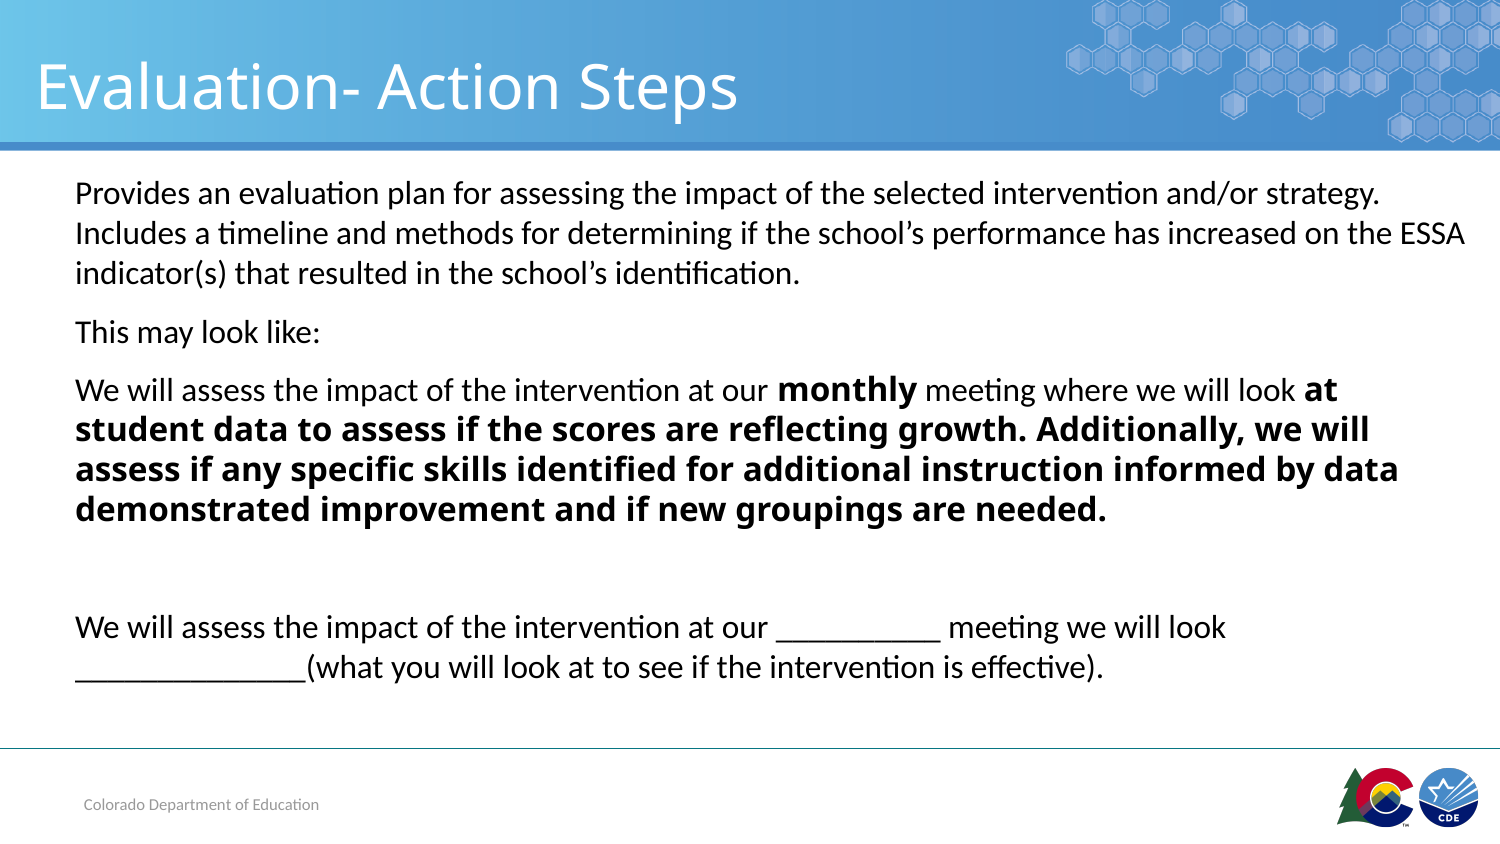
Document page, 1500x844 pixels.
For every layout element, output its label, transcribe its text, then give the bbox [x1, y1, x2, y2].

title Evaluation- Action Steps [34, 37, 1433, 132]
list Provides an evaluation plan for assessing the impact of the selected intervention and/or strategy. Includes a timeline and methods for determining if the school’s performance has increased on the ESSA indicator(s) that resulted in the school’s identification. This may look like: We will assess the impact of the intervention at our monthly meeting where we will look at student data to assess if the scores are reflecting growth. Additionally, we will assess if any specific skills identified for additional instruction informed by data demonstrated improvement and if new groupings are needed. We will assess the impact of the intervention at our __________ meeting we will look ______________(what you will look at to see if the intervention is effective). [75, 171, 1473, 712]
picture [0, 0, 1500, 151]
picture [1336, 767, 1479, 828]
